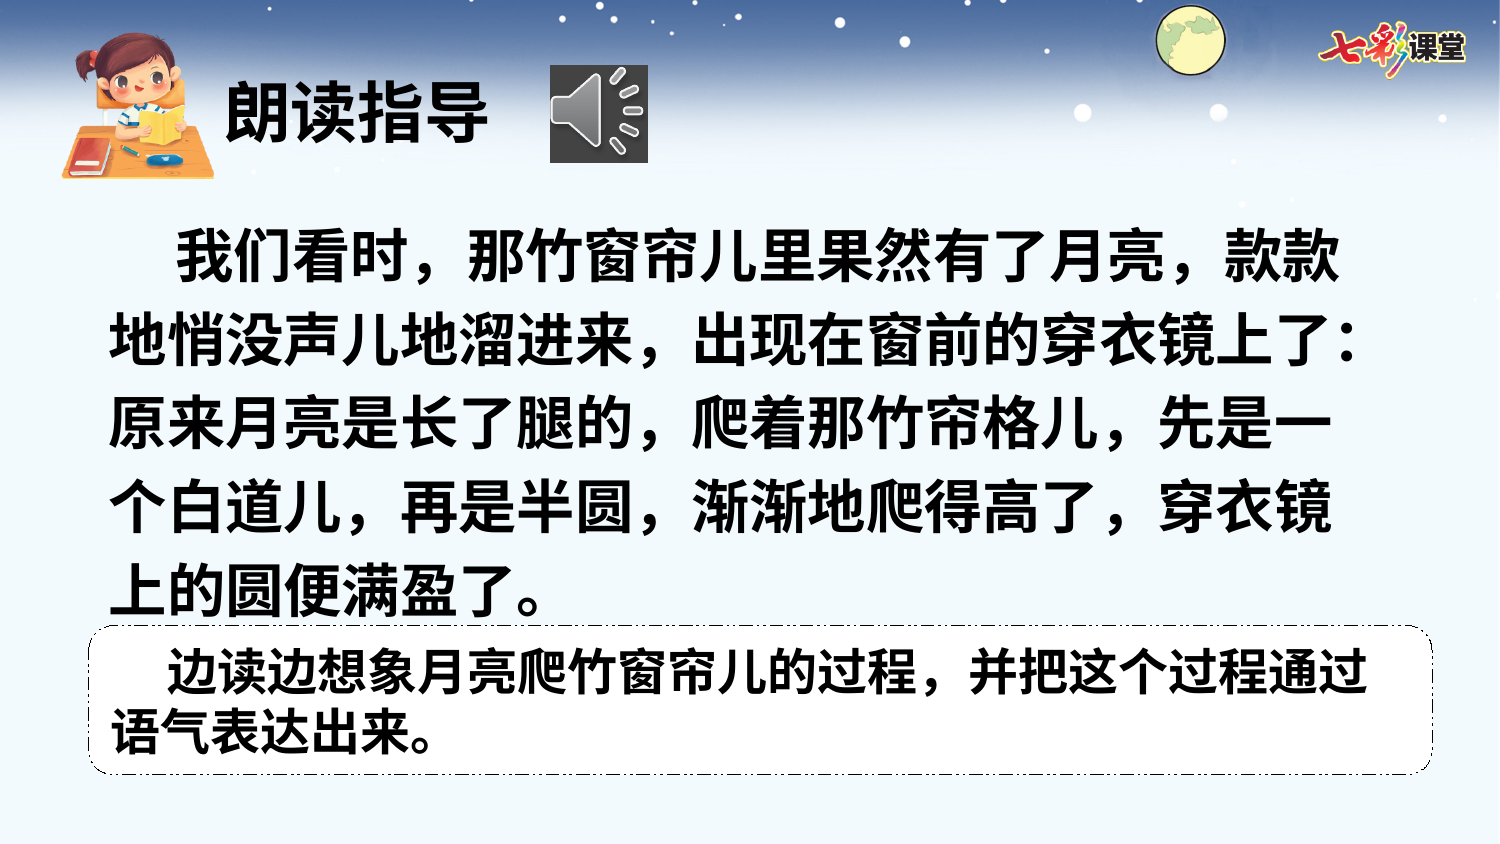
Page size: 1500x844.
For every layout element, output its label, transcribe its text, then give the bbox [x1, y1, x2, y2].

text_box 边读边想象月亮爬竹窗帘儿的过程，并把这个过程通过语气表达出来。 [88, 625, 1433, 775]
picture [0, 0, 1500, 844]
text_box 朗读指导 [224, 63, 547, 159]
text_box 我们看时，那竹窗帘儿里果然有了月亮，款款地悄没声儿地溜进来，出现在窗前的穿衣镜上了：原来月亮是长了腿的，爬着那竹帘格儿，先是一个白道儿，再是半圆，渐渐地爬得高了，穿衣镜上的圆便满盈了。 [94, 197, 1401, 632]
